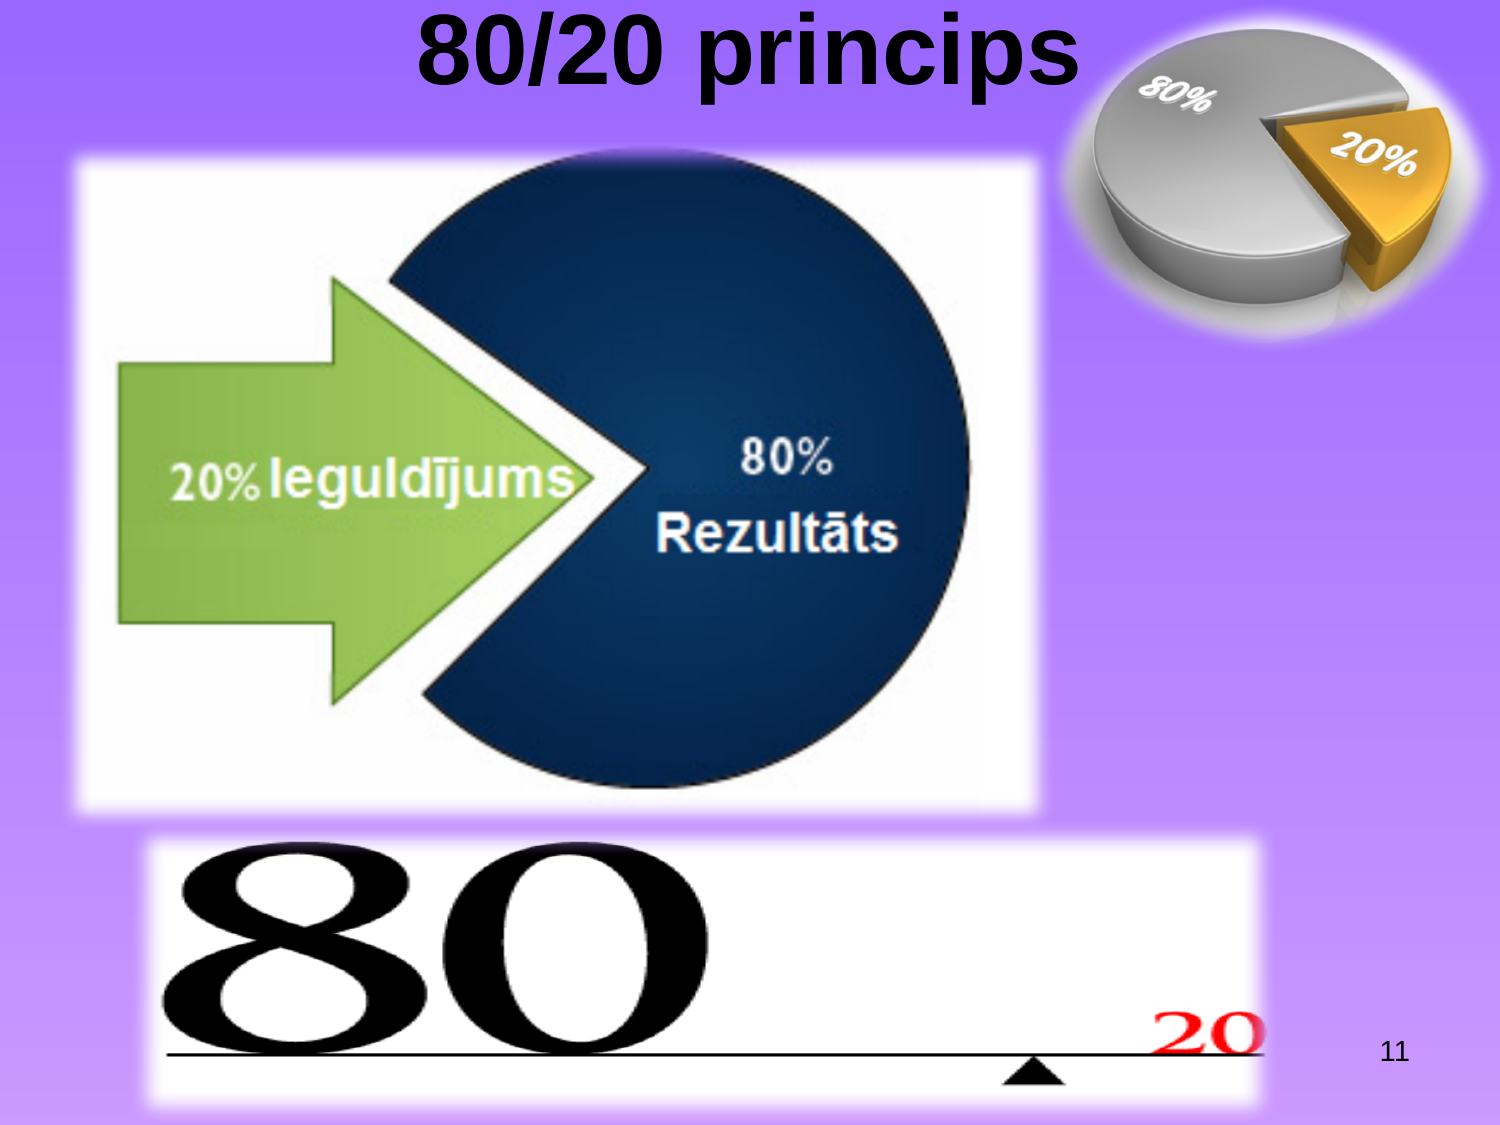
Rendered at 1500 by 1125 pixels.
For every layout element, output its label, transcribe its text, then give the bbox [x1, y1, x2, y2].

picture [58, 0, 1500, 1125]
text_box 80/20 princips [0, 0, 1040, 91]
slide_number 11 [1283, 1024, 1426, 1103]
